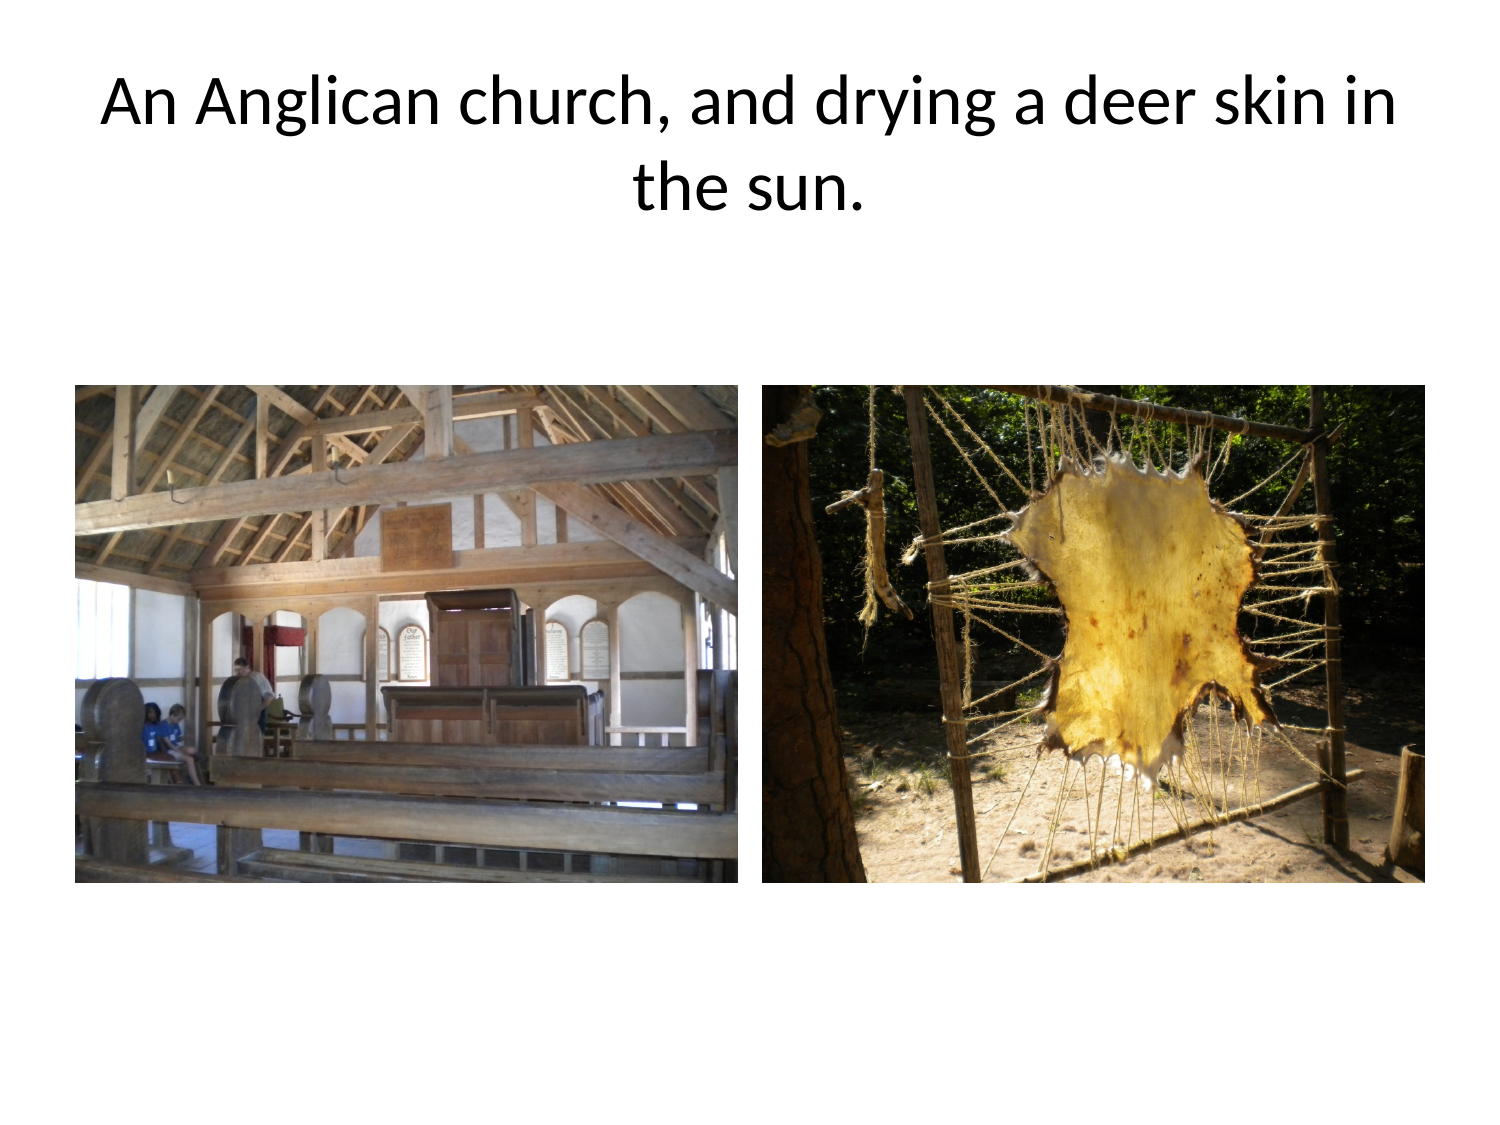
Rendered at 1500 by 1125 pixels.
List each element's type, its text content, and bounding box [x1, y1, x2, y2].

title An Anglican church, and drying a deer skin in the sun. [75, 45, 1425, 233]
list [74, 384, 738, 883]
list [762, 384, 1426, 883]
